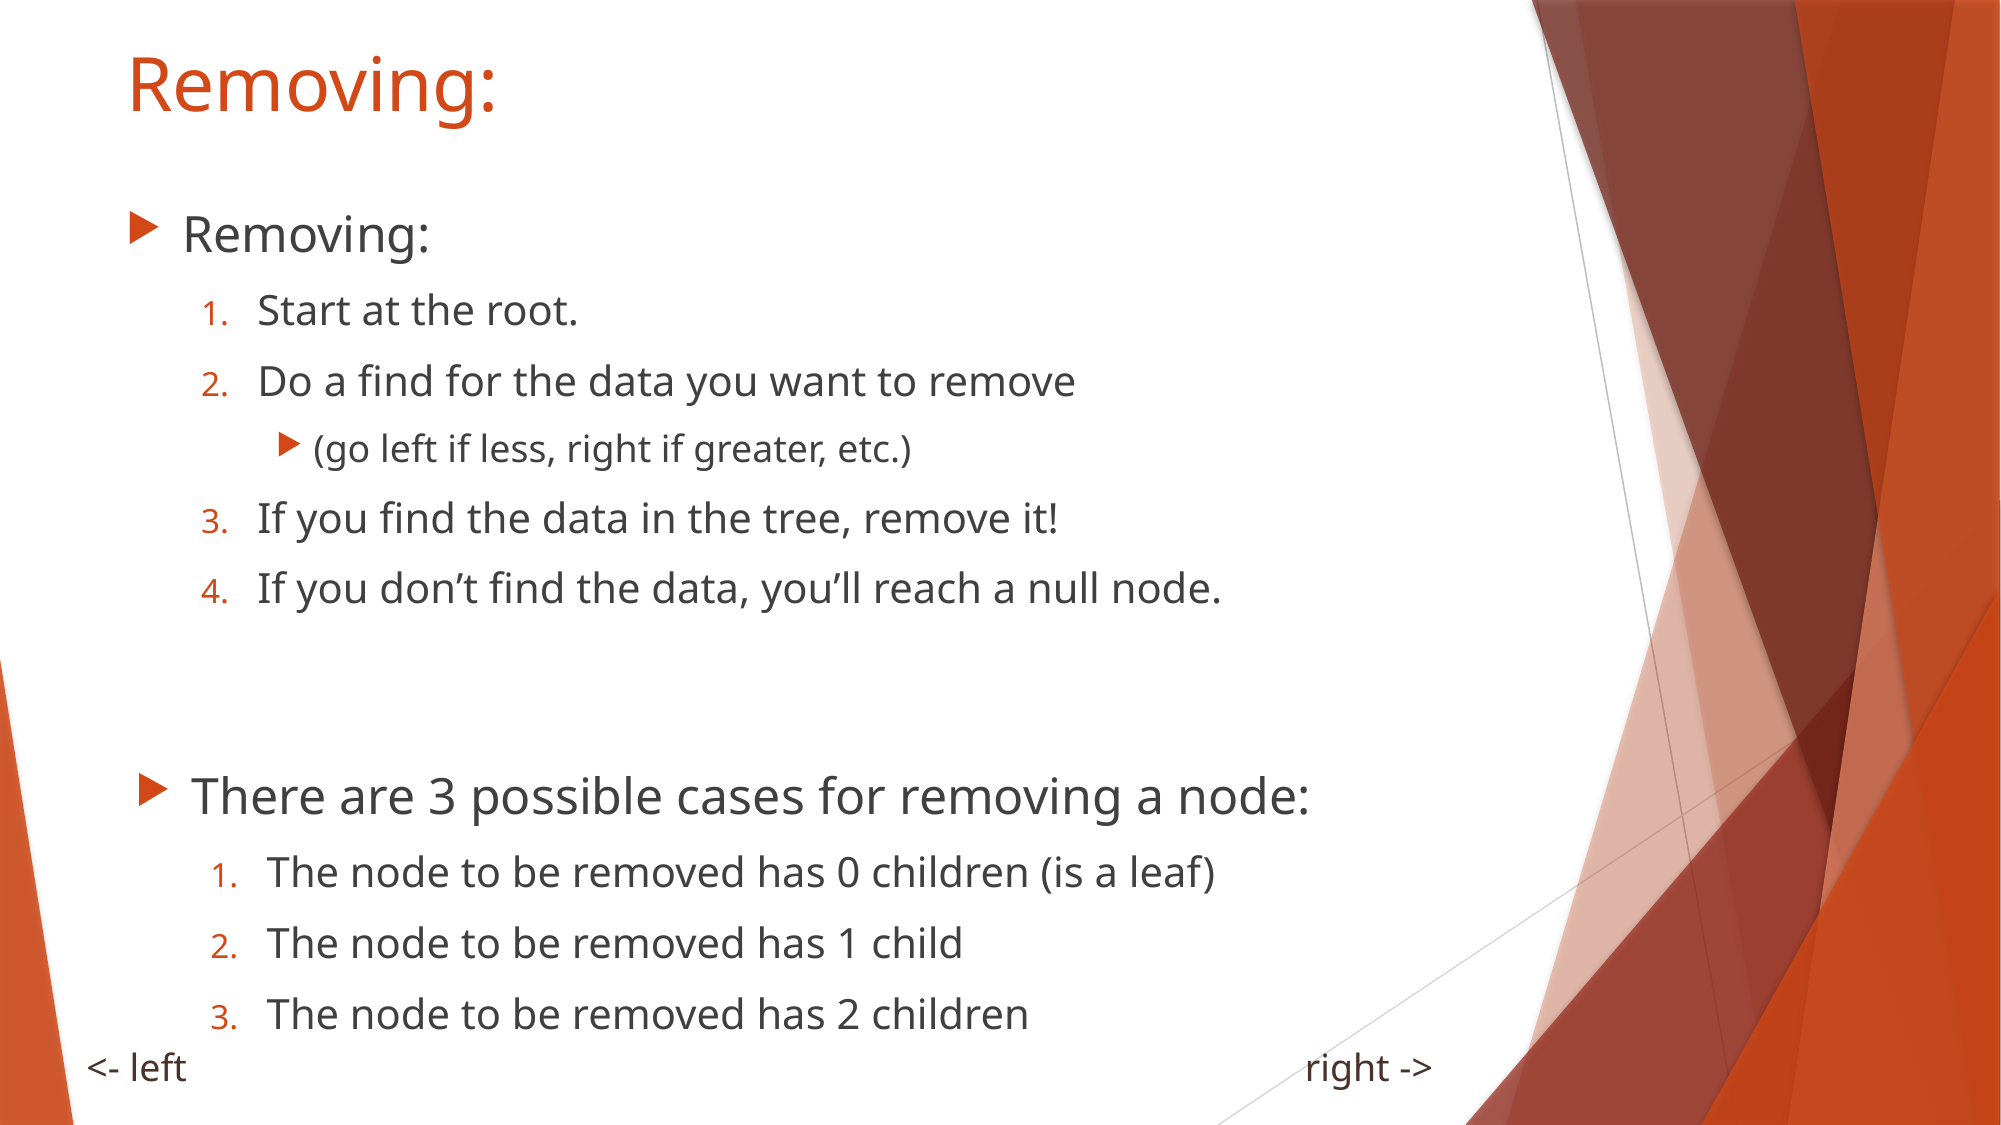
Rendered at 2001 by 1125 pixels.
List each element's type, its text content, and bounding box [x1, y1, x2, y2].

title Removing: [111, 28, 1522, 160]
list Removing: Start at the root. Do a find for the data you want to remove (go left if less, right if greater, etc.) If you find the data in the tree, remove it! If you don’t find the data, you’ll reach a null node. There are 3 possible cases for removing a node: The node to be removed has 0 children (is a leaf) The node to be removed has 1 child The node to be removed has 2 children [111, 195, 1635, 1036]
footer <- left right -> [71, 1036, 1832, 1097]
